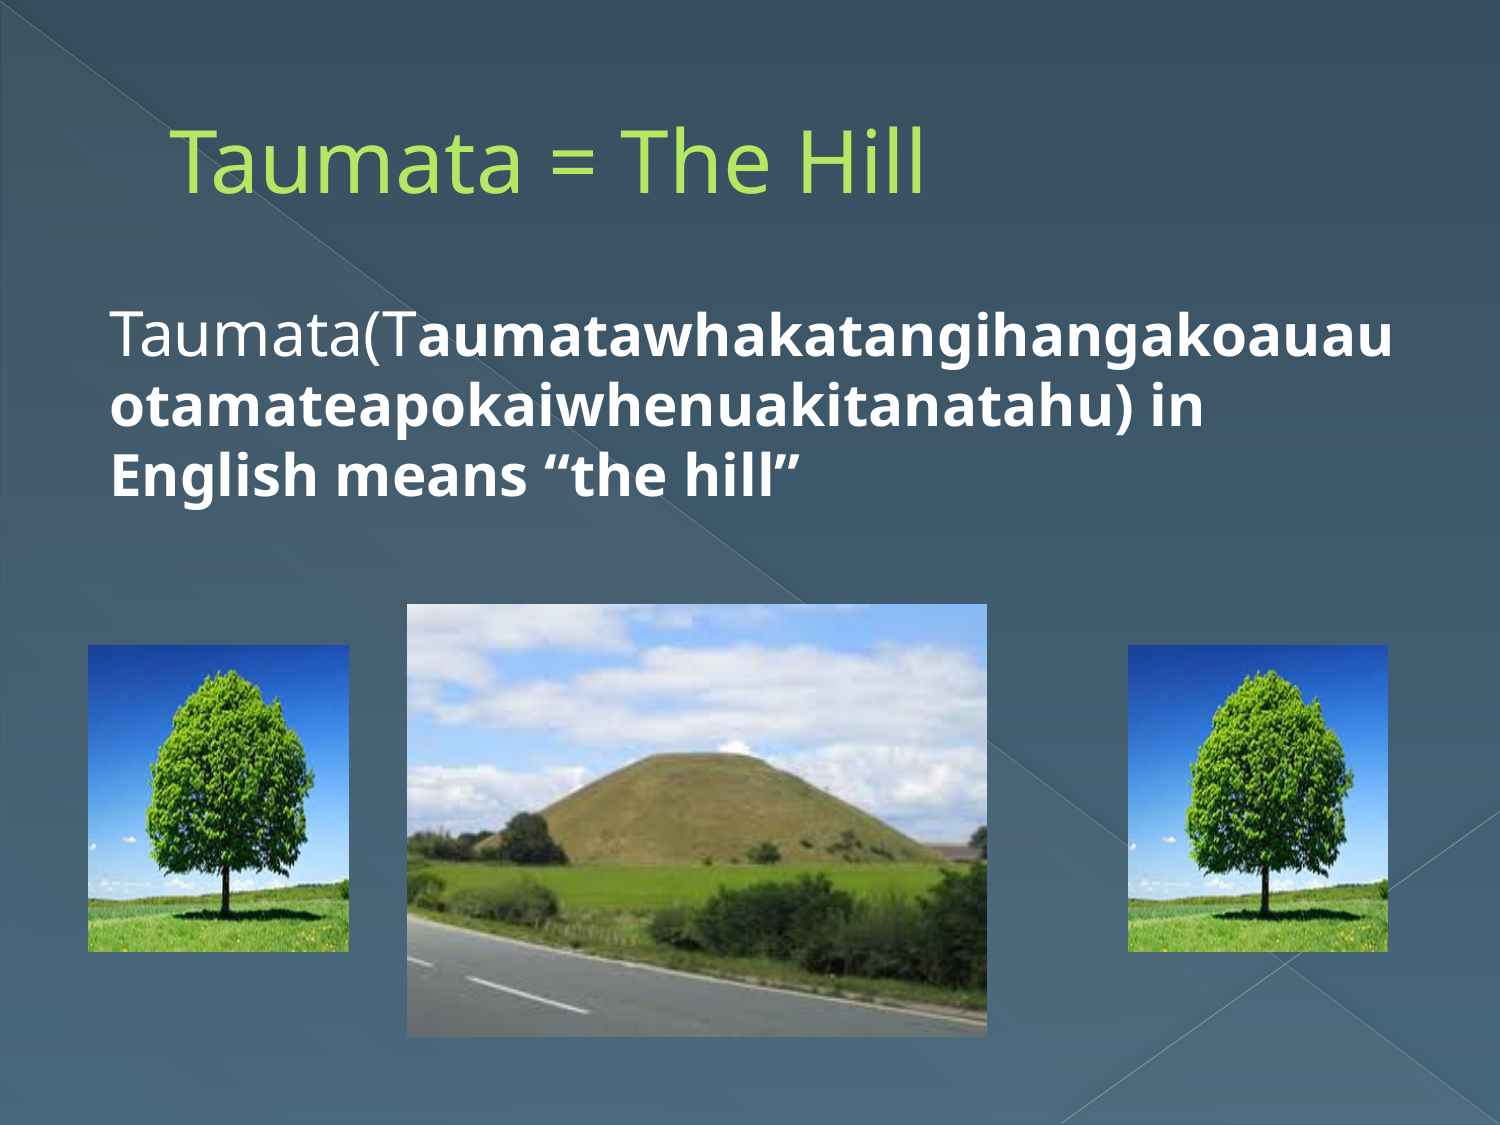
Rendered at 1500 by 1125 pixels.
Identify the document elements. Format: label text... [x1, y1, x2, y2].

picture [407, 604, 987, 1037]
list Taumata(Taumatawhakatangihangakoauauotamateapokaiwhenuakitanatahu) in English means “the hill” [84, 286, 1435, 1037]
picture [88, 644, 349, 952]
title Taumata = The Hill [75, 43, 1425, 274]
picture [1127, 644, 1389, 952]
